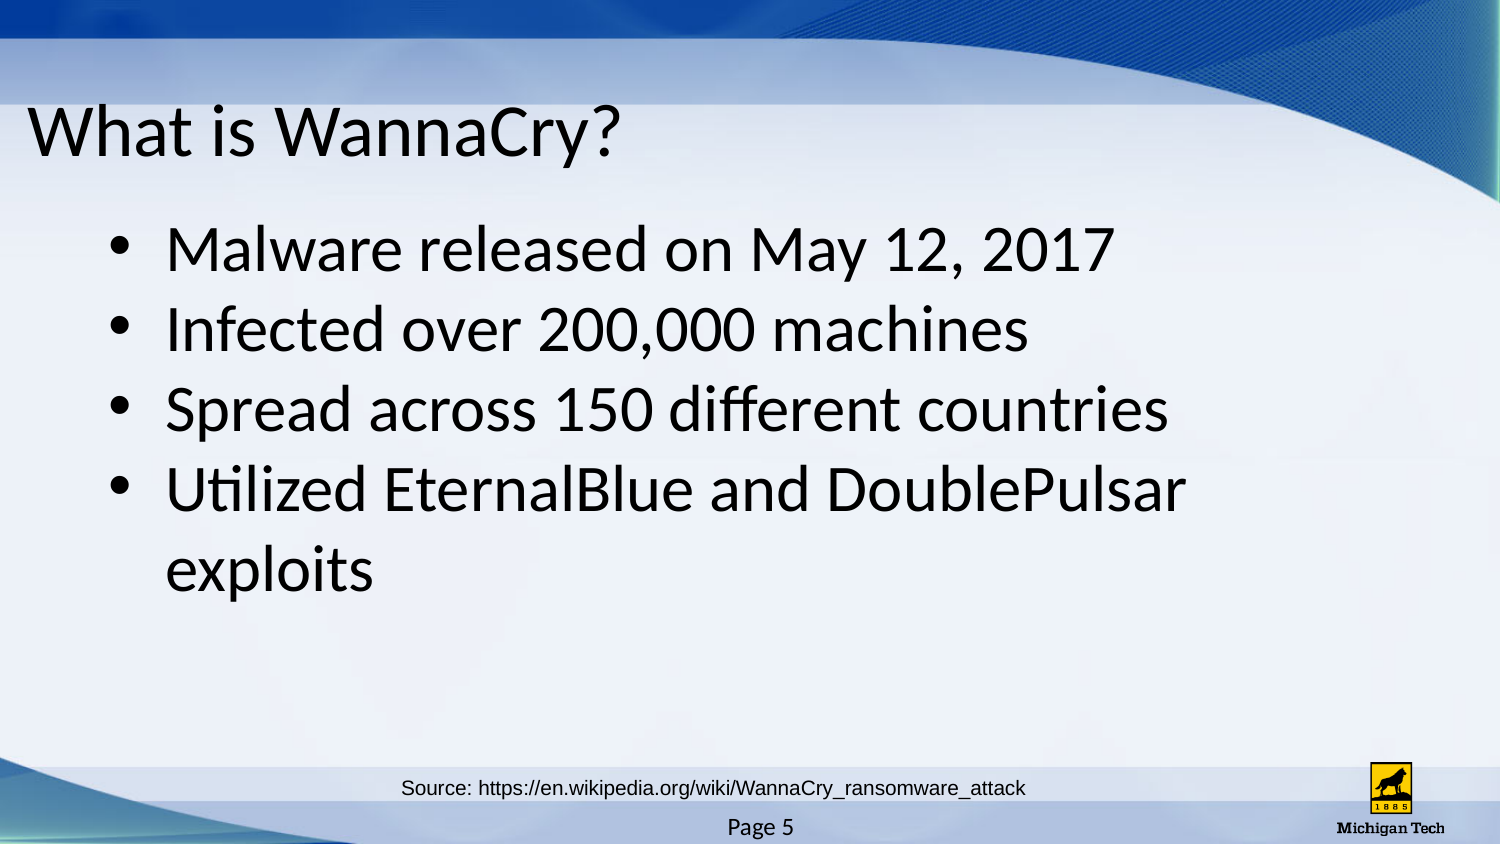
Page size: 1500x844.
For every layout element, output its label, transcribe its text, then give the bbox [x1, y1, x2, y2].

text_box Source: https://en.wikipedia.org/wiki/WannaCry_ransomware_attack [386, 767, 1435, 808]
picture [0, 0, 1500, 844]
title What is WannaCry? [12, 56, 1263, 197]
list Malware released on May 12, 2017 Infected over 200,000 machines Spread across 150 different countries Utilized EternalBlue and DoublePulsar exploits [75, 196, 1425, 797]
